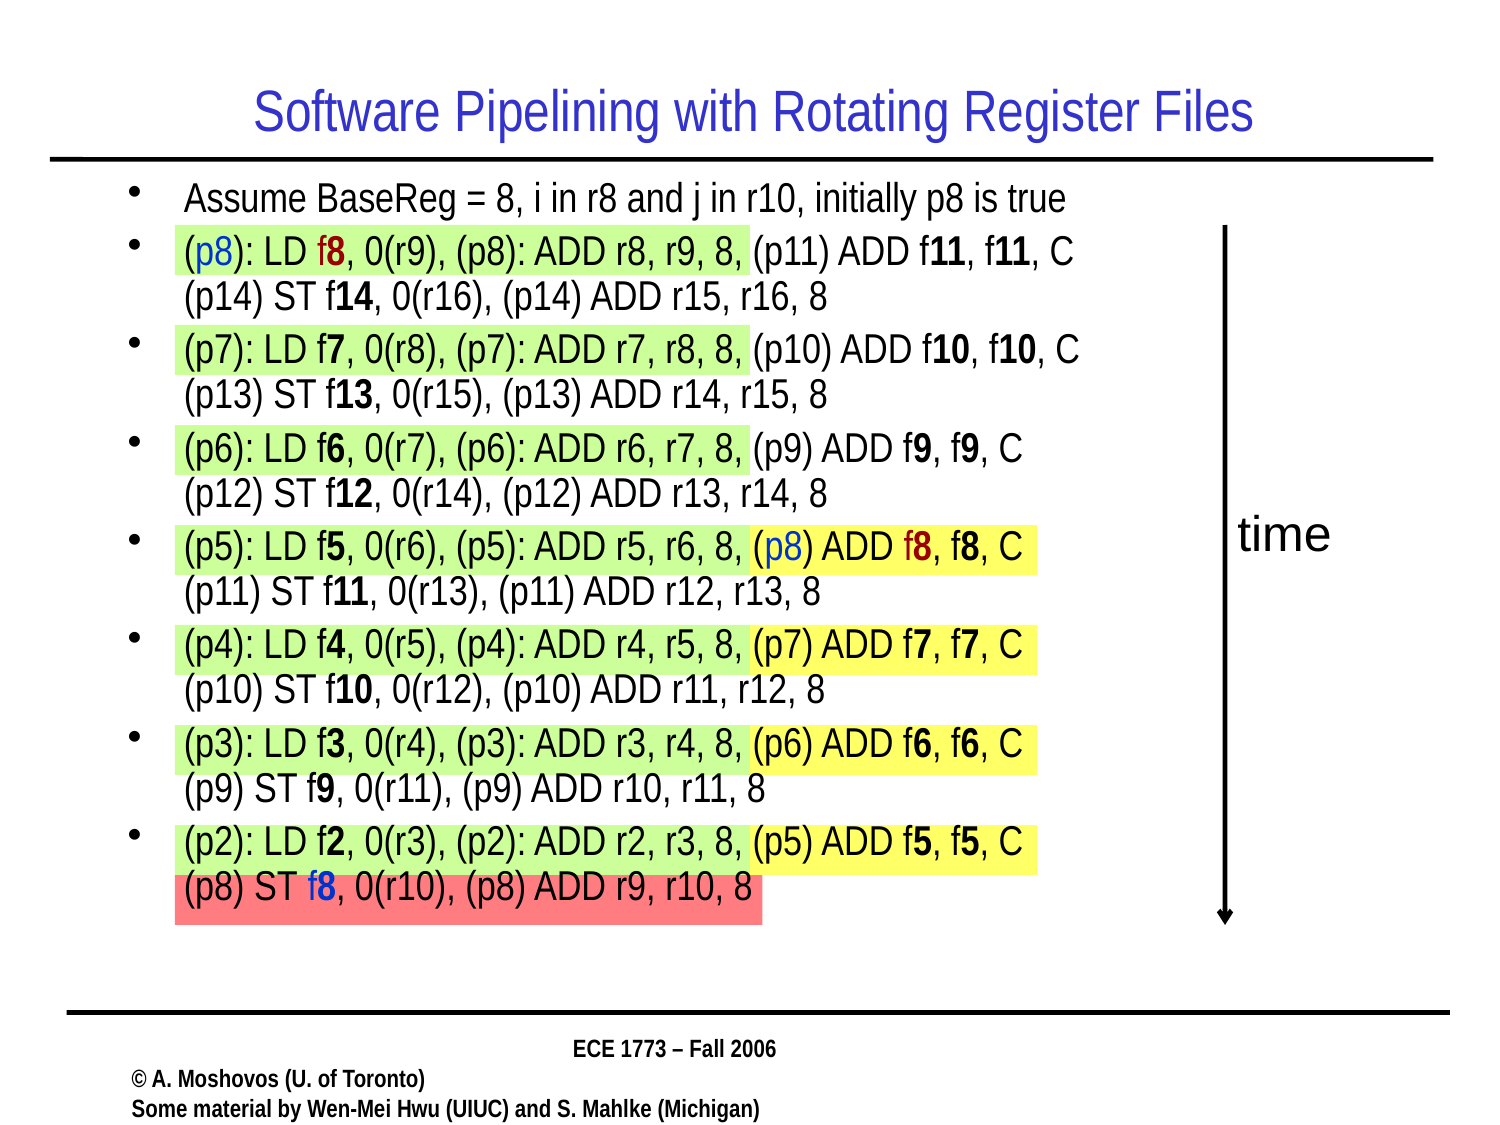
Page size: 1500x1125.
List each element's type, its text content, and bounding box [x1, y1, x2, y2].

text_box time [1222, 493, 1347, 569]
title Software Pipelining with Rotating Register Files [116, 65, 1392, 151]
text_box [1217, 569, 1233, 925]
footer ECE 1773 – Fall 2006 © A. Moshovos (U. of Toronto) Some material by Wen-Mei Hwu (UIUC) and S. Mahlke (Michigan) [116, 1024, 1234, 1101]
list Assume BaseReg = 8, i in r8 and j in r10, initially p8 is true (p8): LD f8, 0(r9), (p8): ADD r8, r9, 8, (p11) ADD f11, f11, C (p14) ST f14, 0(r16), (p14) ADD r15, r16, 8 (p7): LD f7, 0(r8), (p7): ADD r7, r8, 8, (p10) ADD f10, f10, C (p13) ST f13, 0(r15), (p13) ADD r14, r15, 8 (p6): LD f6, 0(r7), (p6): ADD r6, r7, 8, (p9) ADD f9, f9, C (p12) ST f12, 0(r14), (p12) ADD r13, r14, 8 (p5): LD f5, 0(r6), (p5): ADD r5, r6, 8, (p8) ADD f8, f8, C (p11) ST f11, 0(r13), (p11) ADD r12, r13, 8 (p4): LD f4, 0(r5), (p4): ADD r4, r5, 8, (p7) ADD f7, f7, C (p10) ST f10, 0(r12), (p10) ADD r11, r12, 8 (p3): LD f3, 0(r4), (p3): ADD r3, r4, 8, (p6) ADD f6, f6, C (p9) ST f9, 0(r11), (p9) ADD r10, r11, 8 (p2): LD f2, 0(r3), (p2): ADD r2, r3, 8, (p5) ADD f5, f5, C (p8) ST f8, 0(r10), (p8) ADD r9, r10, 8 [112, 168, 1388, 1001]
